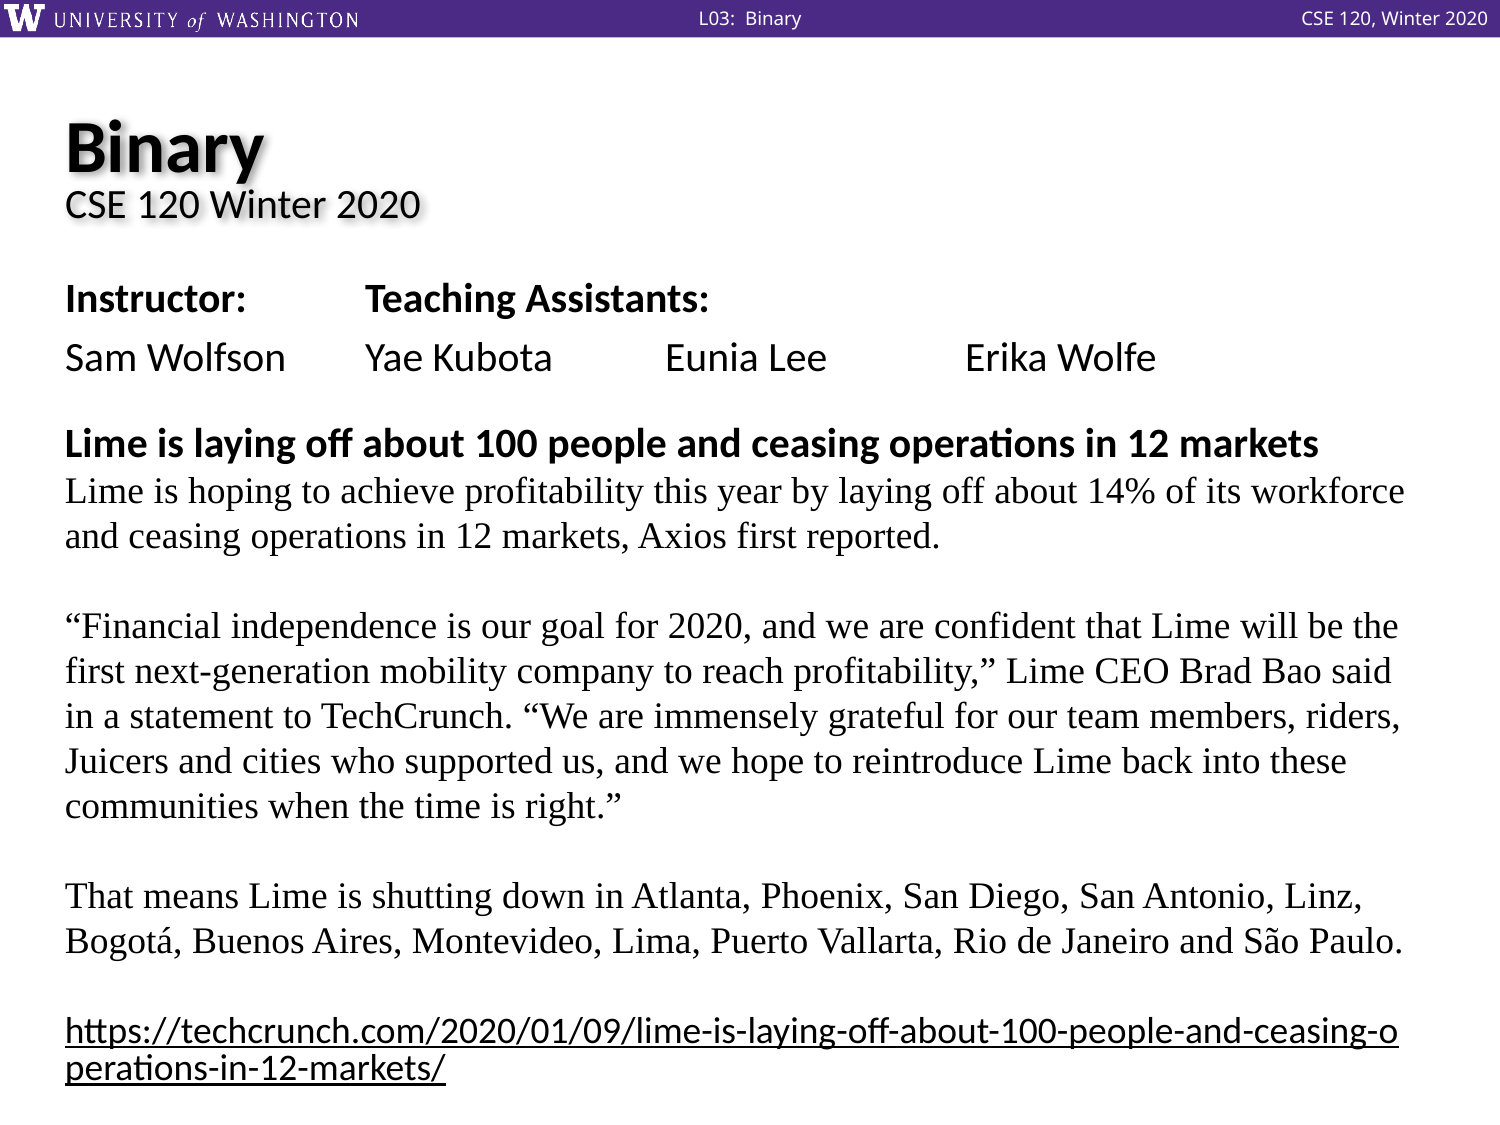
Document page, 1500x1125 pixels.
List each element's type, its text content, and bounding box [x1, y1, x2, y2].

text_box Lime is laying off about 100 people and ceasing operations in 12 markets Lime is hoping to achieve profitability this year by laying off about 14% of its workforce and ceasing operations in 12 markets, Axios first reported. “Financial independence is our goal for 2020, and we are confident that Lime will be the first next-generation mobility company to reach profitability,” Lime CEO Brad Bao said in a statement to TechCrunch. “We are immensely grateful for our team members, riders, Juicers and cities who supported us, and we hope to reintroduce Lime back into these communities when the time is right.” That means Lime is shutting down in Atlanta, Phoenix, San Diego, San Antonio, Linz, Bogotá, Buenos Aires, Montevideo, Lima, Puerto Vallarta, Rio de Janeiro and São Paulo. https://techcrunch.com/2020/01/09/lime-is-laying-off-about-100-people-and-ceasing-operations-in-12-markets/ [49, 408, 1430, 1103]
subtitle Instructor: Teaching Assistants: Sam Wolfson Yae Kubota Eunia Lee Erika Wolfe [49, 263, 1423, 408]
picture [4, 4, 358, 32]
title Binary CSE 120 Winter 2020 [49, 49, 1326, 263]
